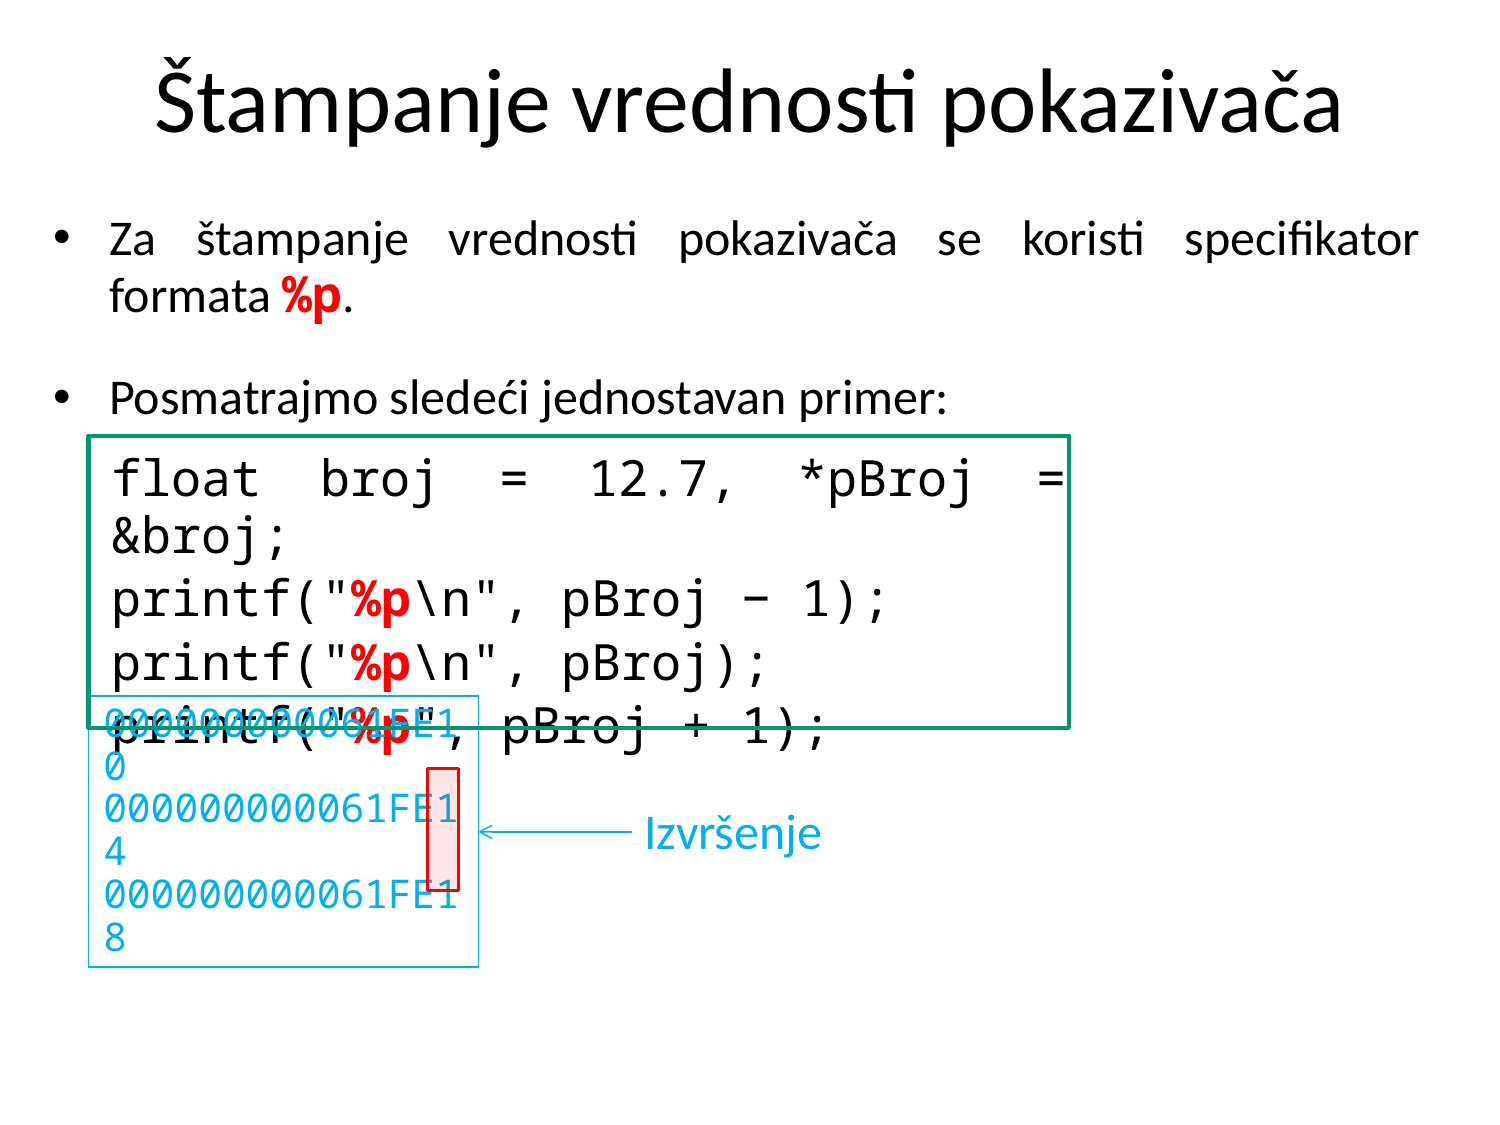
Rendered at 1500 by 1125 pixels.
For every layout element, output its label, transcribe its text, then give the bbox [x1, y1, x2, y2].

text_box Posmatrajmo sledeći jednostavan primer: float broj = 12.7, *pBroj = &broj; printf("%p\n", pBroj − 1); printf("%p\n", pBroj); printf("%p", pBroj + 1); [38, 361, 1081, 728]
text_box Za štampanje vrednosti pokazivača se koristi specifikator formata %p. [38, 202, 1436, 362]
text_box [425, 766, 460, 893]
text_box [86, 434, 1071, 730]
text_box 000000000061FE10 000000000061FE14 000000000061FE18 [88, 730, 479, 967]
title Štampanje vrednosti pokazivača [112, 2, 1388, 190]
text_box Izvršenje [629, 792, 842, 867]
